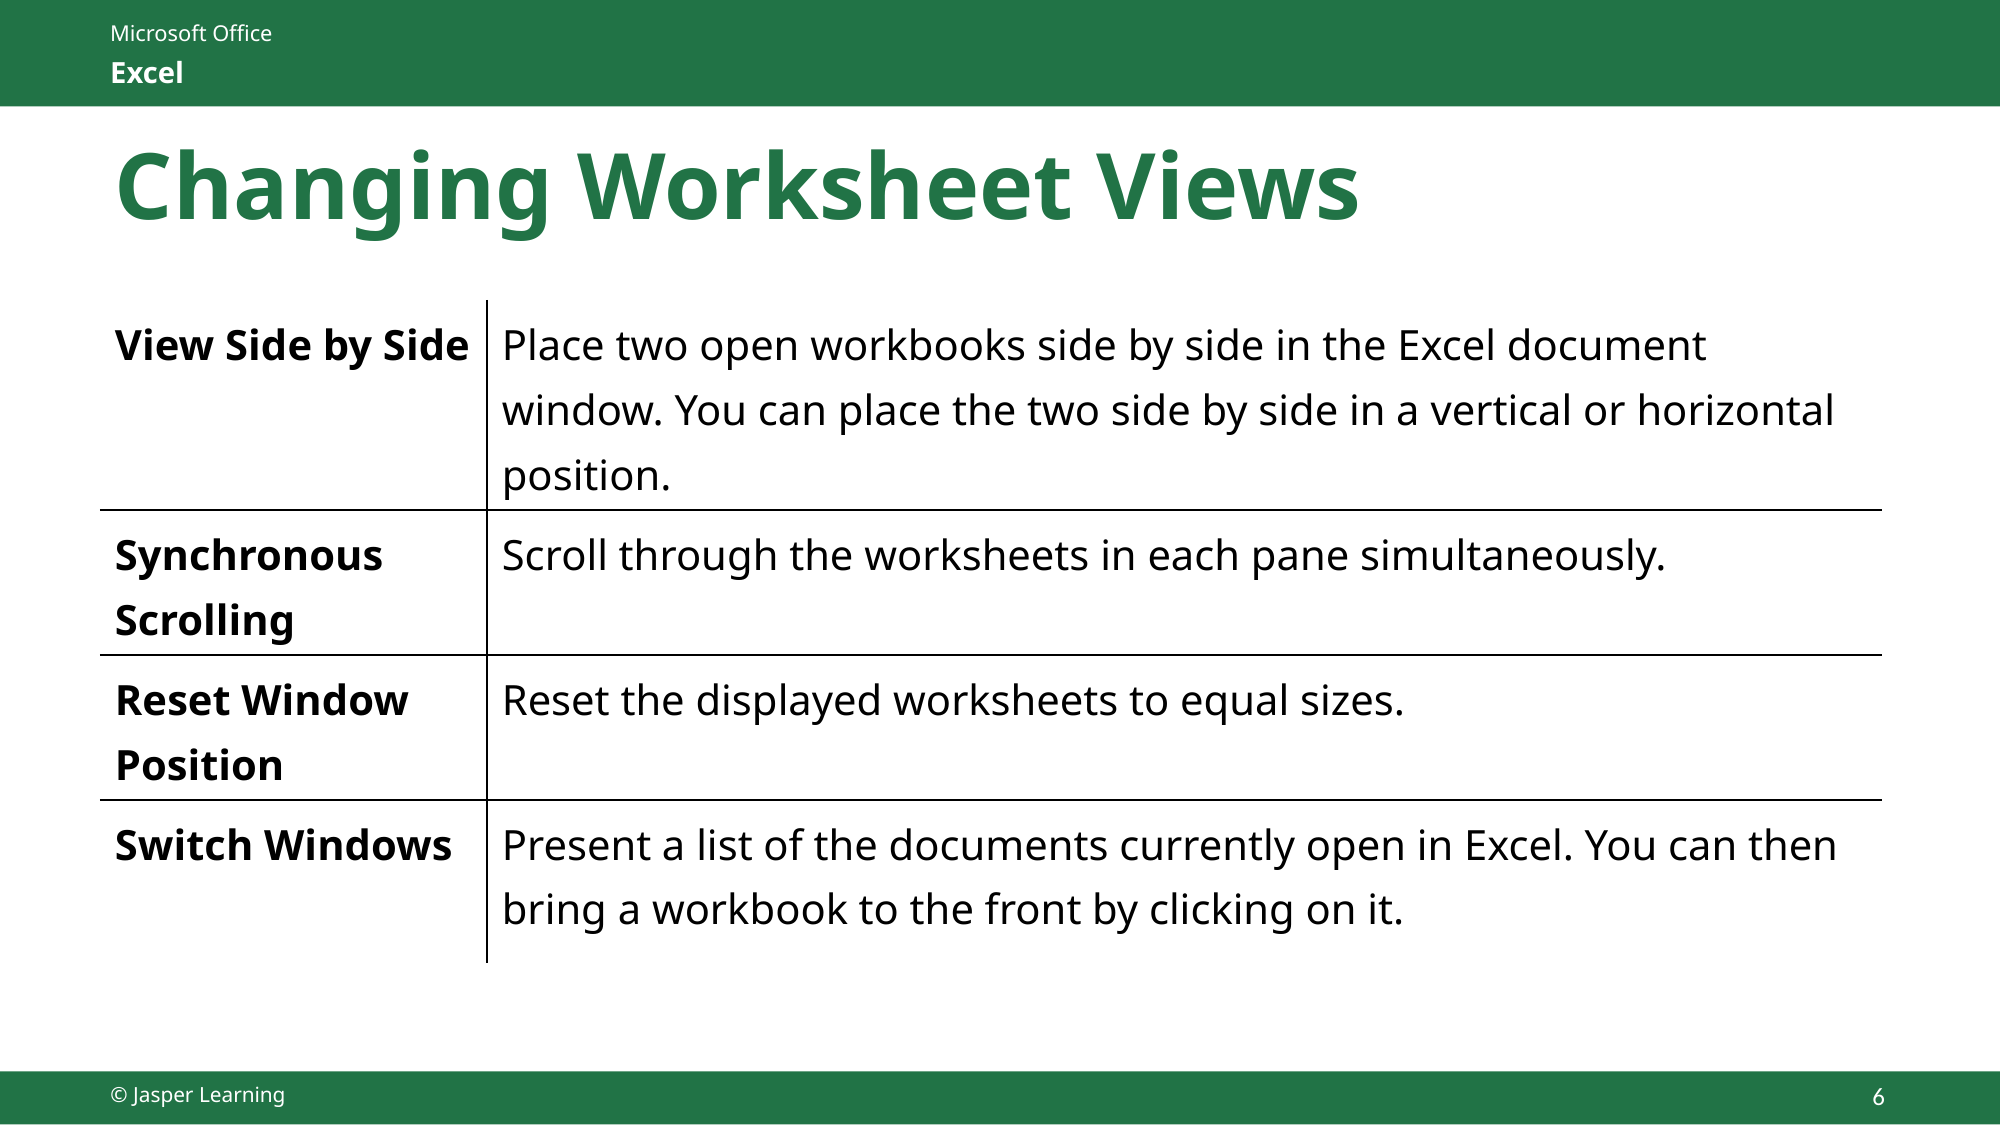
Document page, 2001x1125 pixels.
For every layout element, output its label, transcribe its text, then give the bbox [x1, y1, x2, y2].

table_header Place two open workbooks side by side in the Excel document window. You can place the two side by side in a vertical or horizontal position. [488, 300, 1882, 509]
table_cell Reset Window Position [100, 656, 486, 799]
text_box [0, 0, 2000, 75]
footer © Jasper Learning [95, 1065, 729, 1125]
table_cell Reset the displayed worksheets to equal sizes. [488, 656, 1882, 799]
table_cell Synchronous Scrolling [100, 511, 486, 654]
table_cell Switch Windows [100, 801, 486, 963]
slide_number 6 [1433, 1065, 1900, 1125]
title Changing Worksheet Views [99, 218, 1866, 248]
table_header View Side by Side [100, 300, 486, 509]
title Changing Worksheet Views [99, 118, 1866, 217]
table_cell Present a list of the documents currently open in Excel. You can then bring a workbook to the front by clicking on it. [488, 801, 1882, 963]
table_cell Scroll through the worksheets in each pane simultaneously. [488, 511, 1882, 654]
